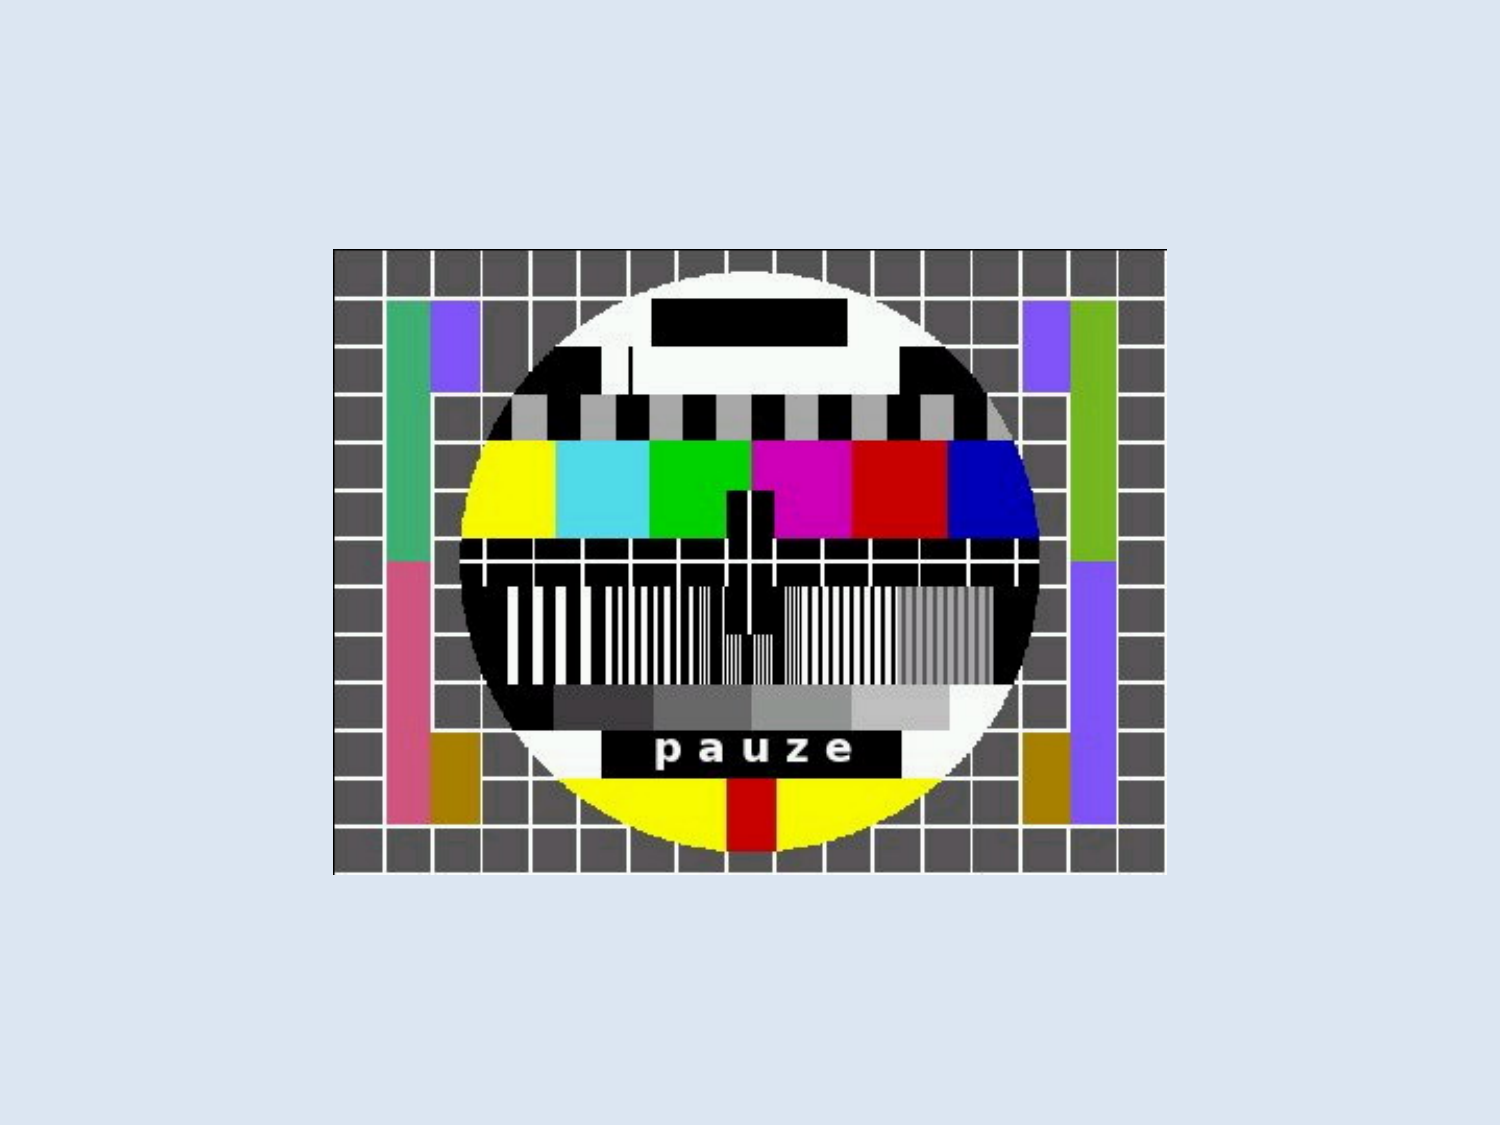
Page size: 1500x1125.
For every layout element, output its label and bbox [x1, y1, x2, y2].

picture [333, 249, 1167, 876]
